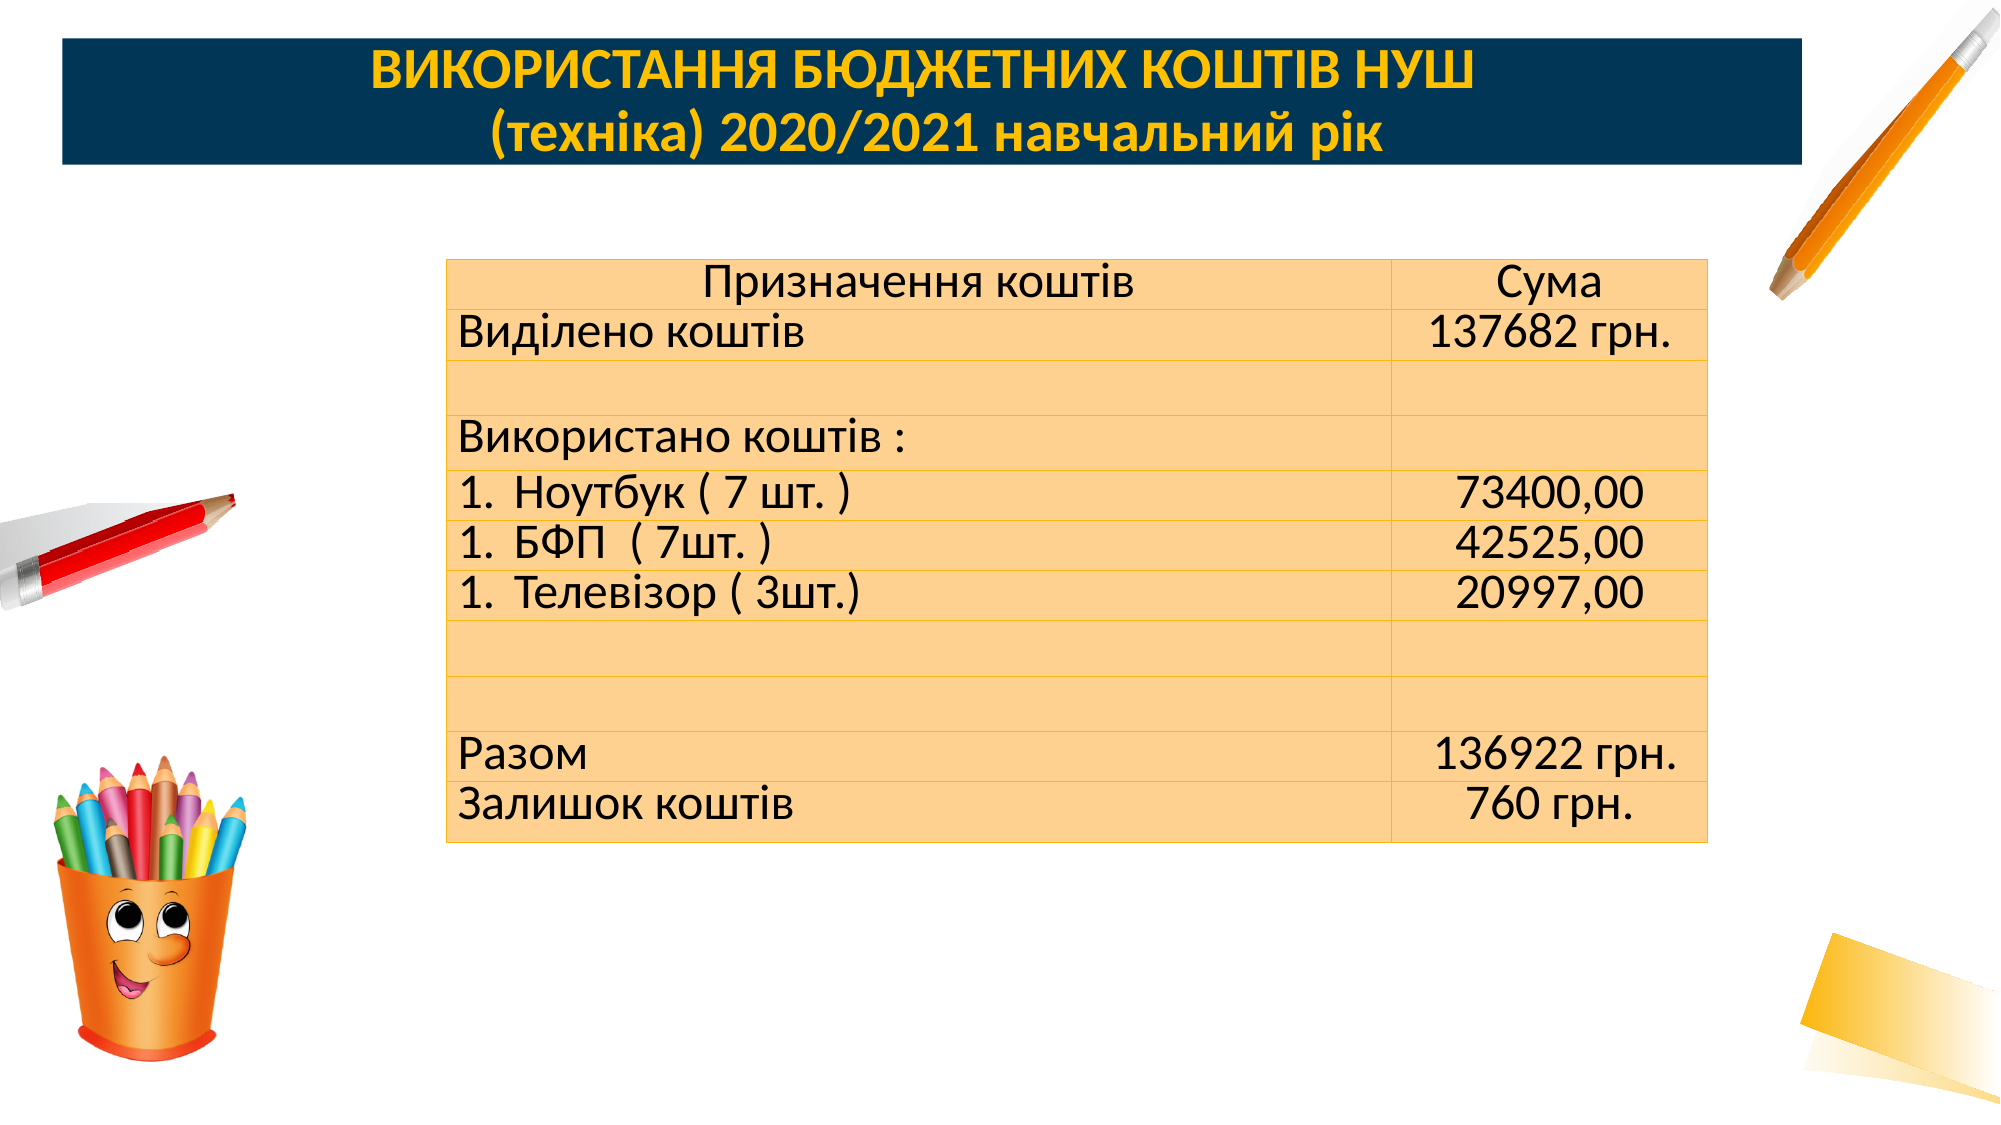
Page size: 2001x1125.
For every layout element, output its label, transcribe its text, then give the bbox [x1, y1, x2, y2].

table_cell Використано коштів : [447, 416, 1391, 470]
table_cell [1392, 621, 1707, 676]
table_cell 42525,00 [1392, 521, 1707, 570]
table_cell [1392, 361, 1707, 415]
table_cell [1392, 416, 1707, 470]
table_cell [447, 677, 1391, 731]
picture [47, 754, 252, 1071]
table_cell Телевізор ( 3шт.) [447, 571, 1391, 620]
table_cell 137682 грн. [1392, 310, 1707, 360]
text_box ВИКОРИСТАННЯ БЮДЖЕТНИХ КОШТІВ НУШ (техніка) 2020/2021 навчальний рік [62, 38, 1802, 165]
picture [0, 493, 248, 613]
table_cell [1392, 677, 1707, 731]
table_cell 136922 грн. [1392, 732, 1707, 781]
table_header Призначення коштів [447, 260, 1391, 309]
table_cell Разом [447, 732, 1391, 781]
table_cell 760 грн. [1392, 782, 1707, 842]
table_cell 20997,00 [1392, 571, 1707, 620]
table_cell 73400,00 [1392, 471, 1707, 520]
table_cell Виділено коштів [447, 310, 1391, 360]
table_cell БФП ( 7шт. ) [447, 521, 1391, 570]
table_header Сума [1392, 260, 1707, 309]
table_cell [447, 621, 1391, 676]
table_cell Залишок коштів [447, 782, 1391, 842]
picture [1755, 0, 2000, 322]
table_cell [447, 361, 1391, 415]
table_cell Ноутбук ( 7 шт. ) [447, 471, 1391, 520]
